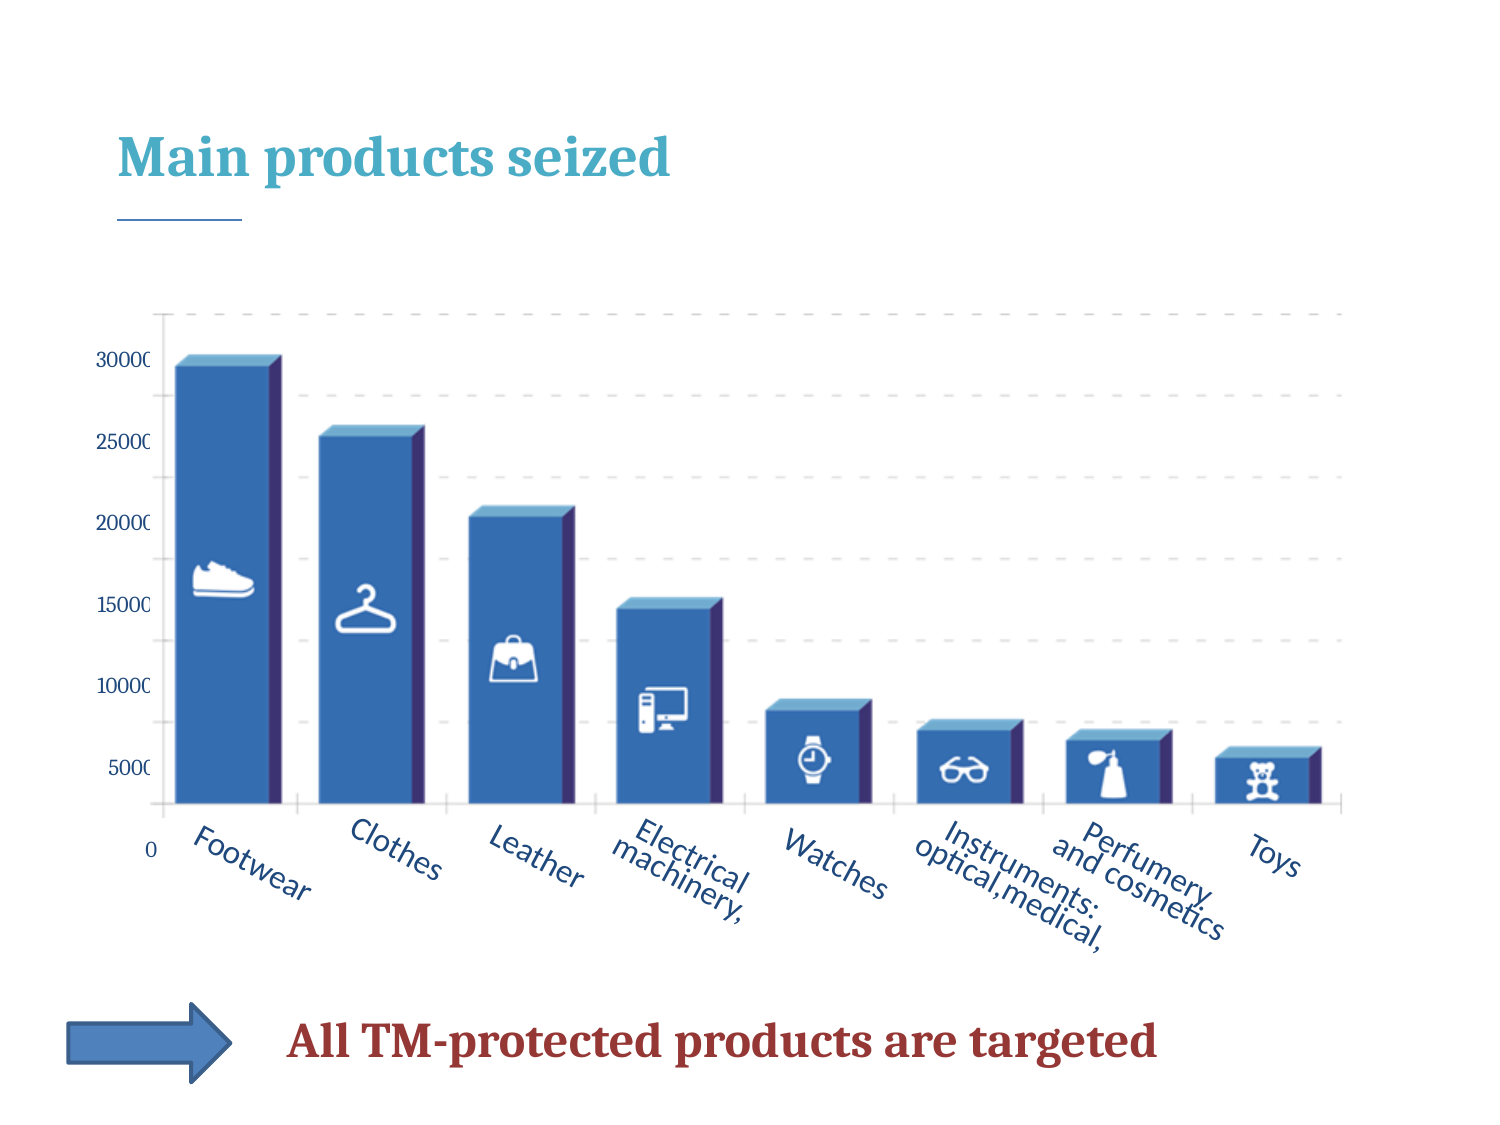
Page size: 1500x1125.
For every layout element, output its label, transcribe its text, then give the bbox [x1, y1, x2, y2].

text_box Watches [760, 825, 918, 925]
text_box Instruments: optical,medical, [869, 825, 1167, 988]
text_box Footwear [159, 825, 338, 952]
text_box 10000 [82, 666, 145, 706]
text_box 30000 [81, 339, 145, 380]
text_box 20000 [81, 502, 145, 543]
picture [150, 306, 1350, 819]
text_box Perfumery and cosmetics [1030, 825, 1256, 963]
text_box Leather [467, 825, 611, 915]
text_box Main products seized [103, 110, 1223, 196]
text_box [66, 1002, 233, 1085]
text_box Clothes [313, 825, 472, 934]
text_box 25000 [81, 421, 145, 462]
text_box 15000 [82, 584, 145, 625]
text_box All TM-protected products are targeted [271, 999, 1500, 1105]
text_box 0 [130, 829, 172, 869]
text_box Electrical machinery, [586, 825, 789, 949]
text_box Toys [1224, 825, 1331, 903]
text_box 5000 [93, 747, 145, 788]
